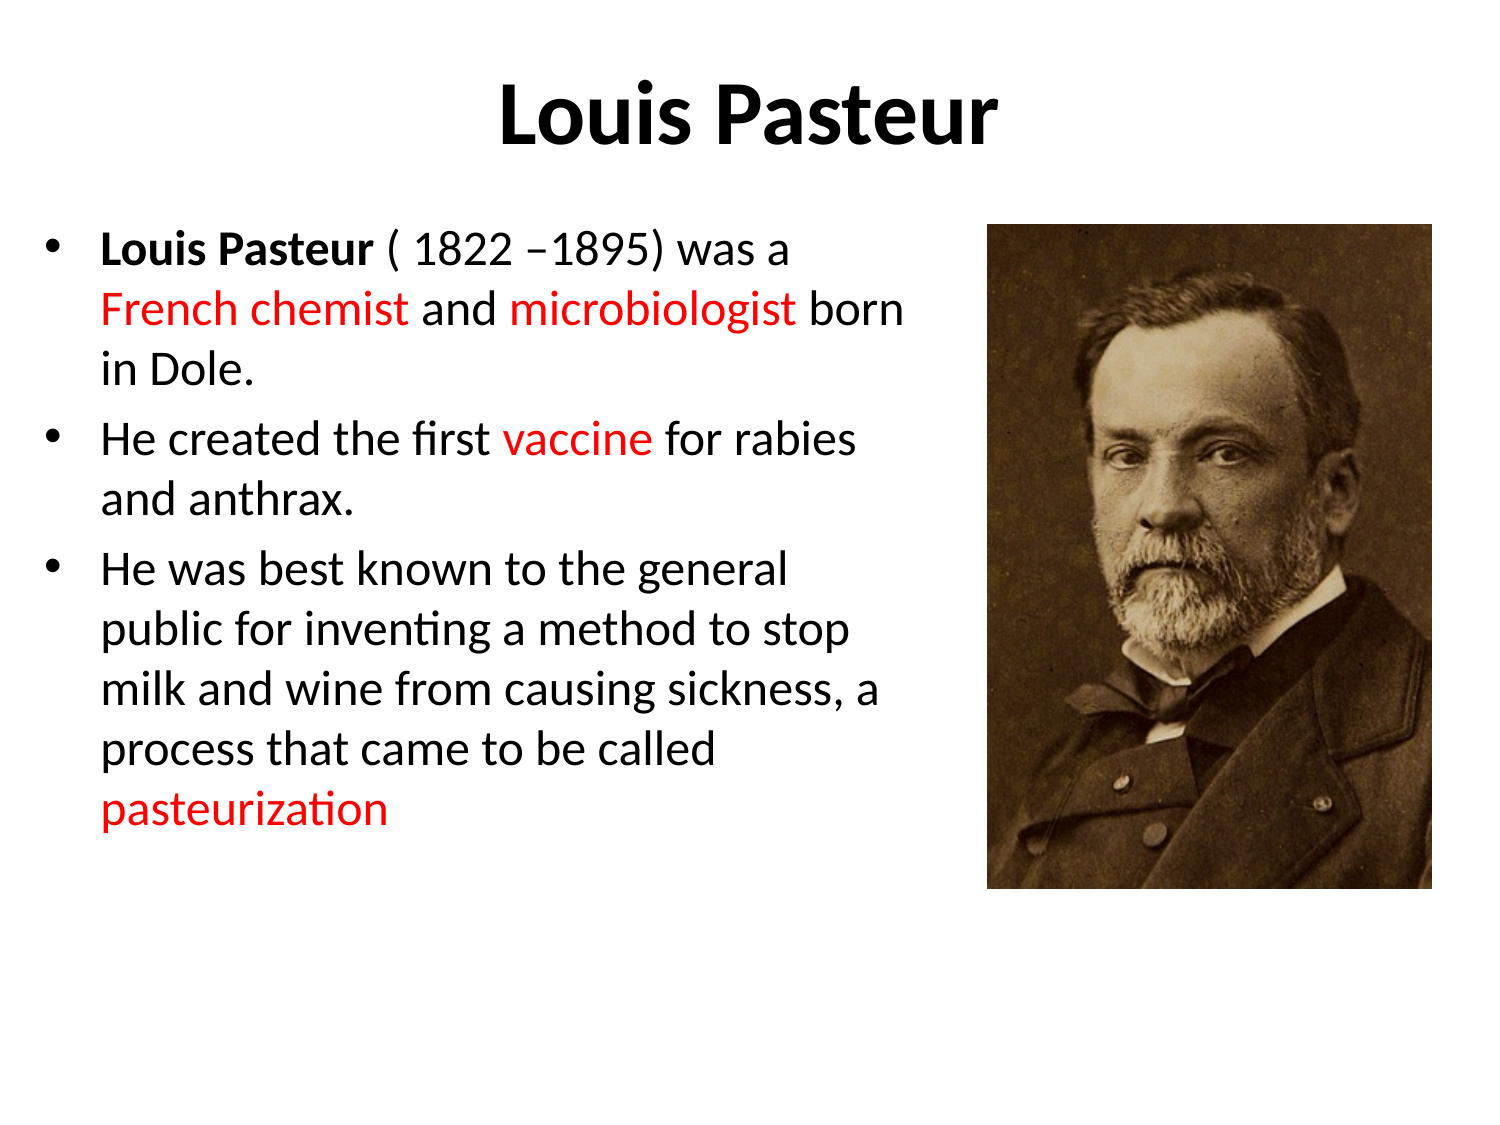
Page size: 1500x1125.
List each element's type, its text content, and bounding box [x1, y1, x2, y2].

text_box Louis Pasteur [74, 45, 1425, 149]
text_box Louis Pasteur ( 1822 –1895) was a French chemist and microbiologist born in Dole. He created the first vaccine for rabies and anthrax. He was best known to the general public for inventing a method to stop milk and wine from causing sickness, a process that came to be called pasteurization [29, 207, 938, 1005]
picture [987, 224, 1432, 890]
